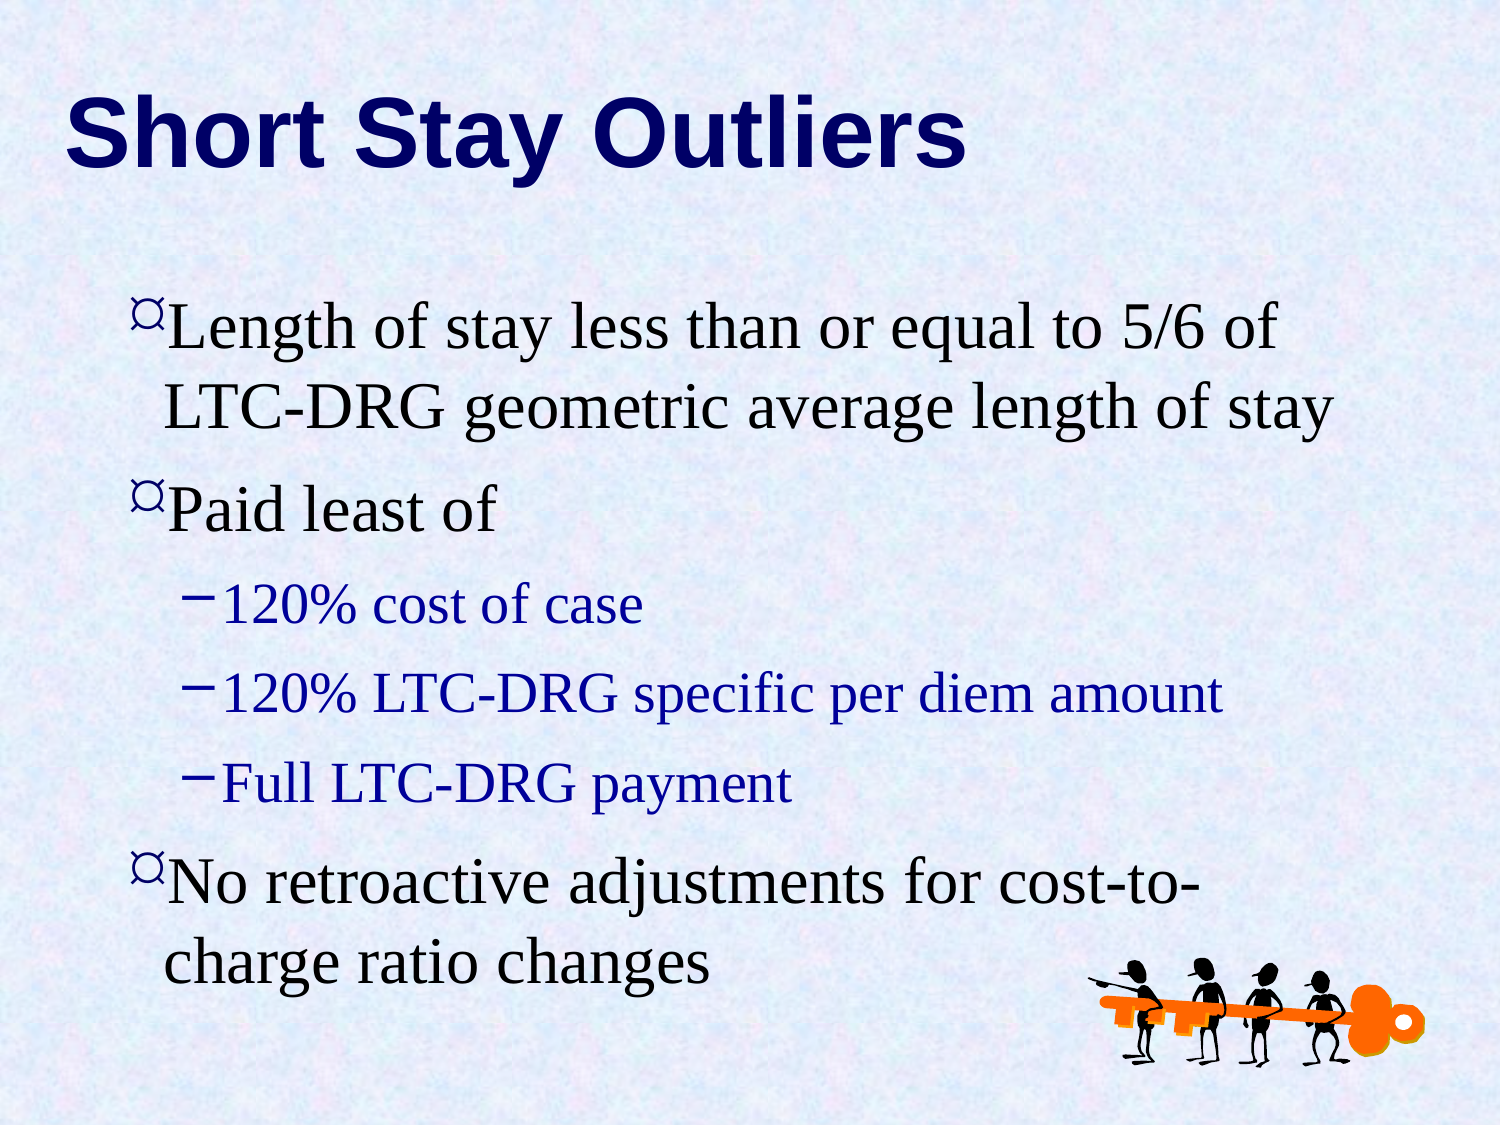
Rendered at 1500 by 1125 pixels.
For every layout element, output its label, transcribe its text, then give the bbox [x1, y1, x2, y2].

title Short Stay Outliers [50, 37, 1450, 238]
list Length of stay less than or equal to 5/6 of LTC-DRG geometric average length of stay Paid least of 120% cost of case 120% LTC-DRG specific per diem amount Full LTC-DRG payment No retroactive adjustments for cost-to-charge ratio changes [112, 275, 1375, 1050]
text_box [1086, 957, 1426, 1069]
